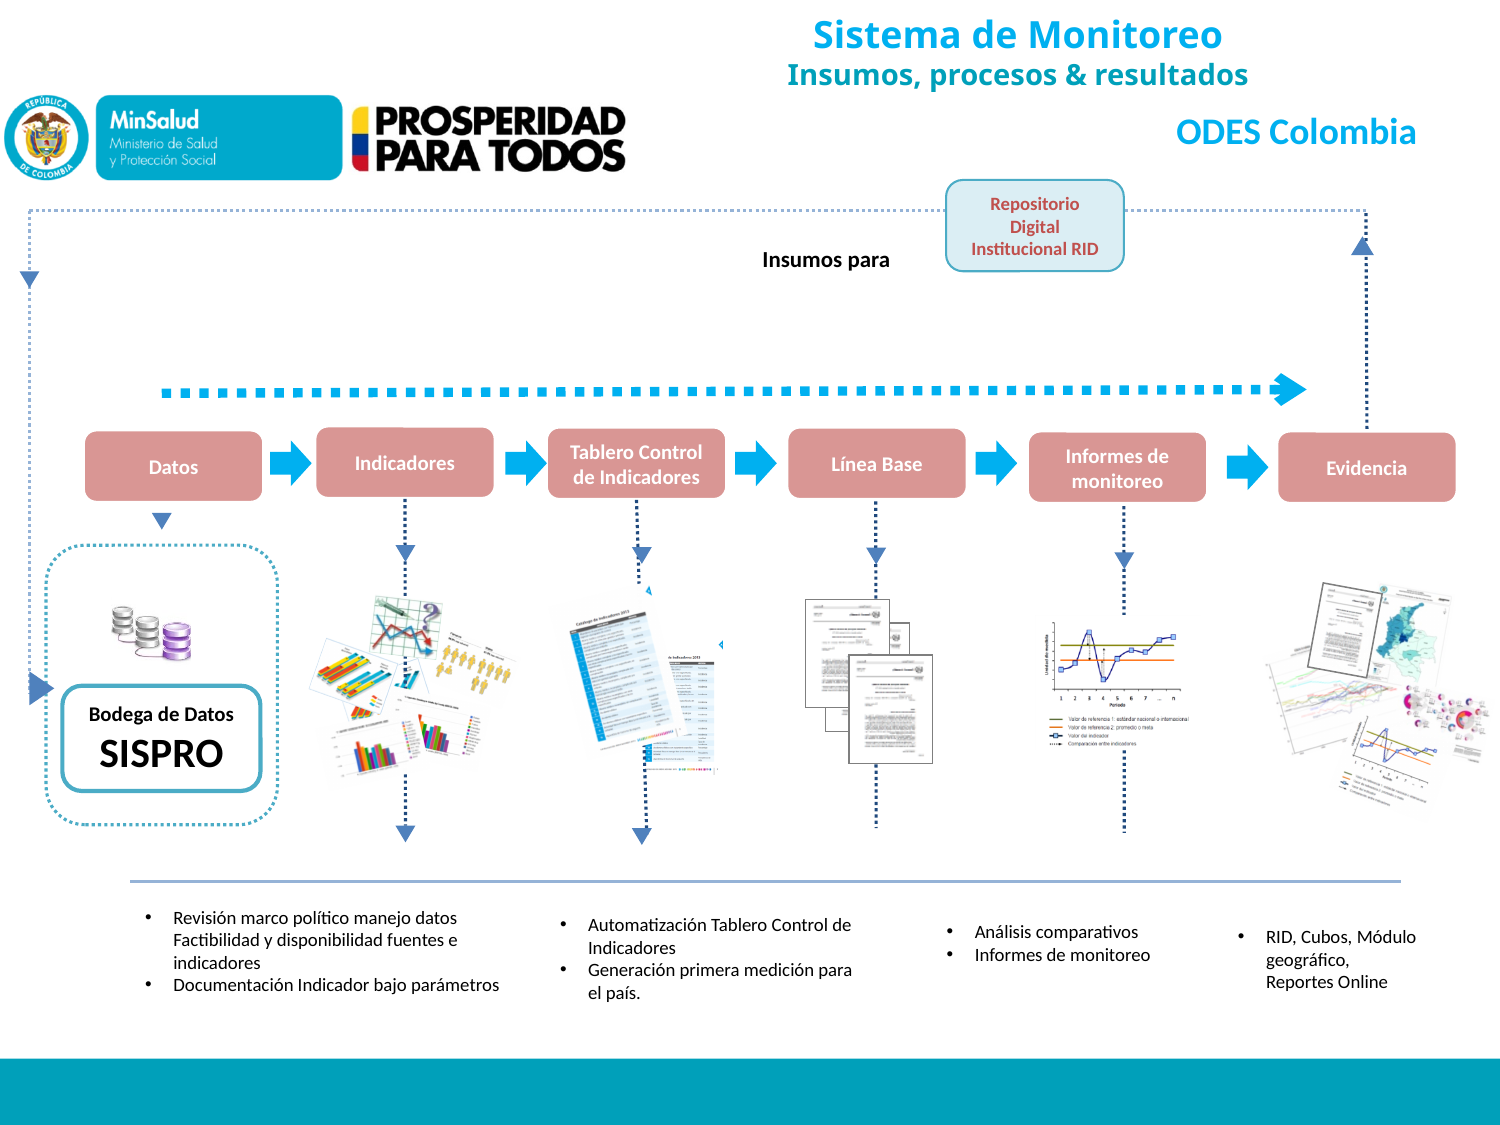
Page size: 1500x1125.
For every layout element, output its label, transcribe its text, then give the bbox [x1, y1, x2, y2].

text_box [503, 438, 549, 489]
text_box Revisión marco político manejo datos Factibilidad y disponibilidad fuentes e indicadores Documentación Indicador bajo parámetros [130, 900, 517, 1000]
picture [309, 595, 520, 790]
text_box ODES Colombia [568, 96, 1433, 163]
text_box Insumos para [738, 228, 914, 288]
picture [0, 78, 632, 194]
text_box Línea Base [784, 424, 970, 503]
picture [1034, 615, 1201, 751]
text_box Indicadores [312, 423, 498, 502]
text_box [864, 545, 870, 559]
text_box [267, 438, 314, 489]
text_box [161, 389, 1307, 394]
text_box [636, 499, 647, 590]
text_box [1112, 550, 1118, 563]
text_box Datos [80, 427, 267, 506]
text_box [33, 269, 42, 287]
text_box Análisis comparativos Informes de monitoreo [931, 912, 1182, 951]
text_box [882, 545, 888, 559]
text_box [411, 543, 418, 557]
text_box Automatización Tablero Control de Indicadores Generación primera medición para el país. [545, 928, 885, 988]
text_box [636, 758, 647, 837]
text_box Repositorio Digital Institucional RID [943, 220, 1126, 274]
title Sistema de Monitoreo Insumos, procesos & resultados [685, 23, 1351, 80]
text_box [43, 543, 280, 827]
text_box [393, 543, 399, 556]
picture [110, 596, 191, 668]
picture [805, 599, 933, 764]
text_box Evidencia [1274, 428, 1460, 507]
text_box [1349, 236, 1360, 258]
text_box [733, 438, 779, 489]
text_box Repositorio Digital Institucional RID [943, 177, 1126, 210]
text_box [1130, 550, 1137, 564]
text_box Informes de monitoreo [1024, 428, 1211, 507]
text_box RID, Cubos, Módulo geográfico, Reportes Online [1223, 928, 1433, 967]
picture [549, 585, 723, 775]
text_box [1224, 442, 1271, 493]
text_box [1372, 247, 1376, 258]
text_box [17, 269, 25, 285]
text_box [973, 438, 1019, 489]
text_box [393, 823, 418, 845]
text_box [27, 671, 57, 708]
picture [1263, 582, 1494, 822]
text_box Bodega de Datos SISPRO [60, 683, 263, 794]
text_box Tablero Control de Indicadores [543, 424, 730, 503]
text_box [150, 510, 174, 532]
